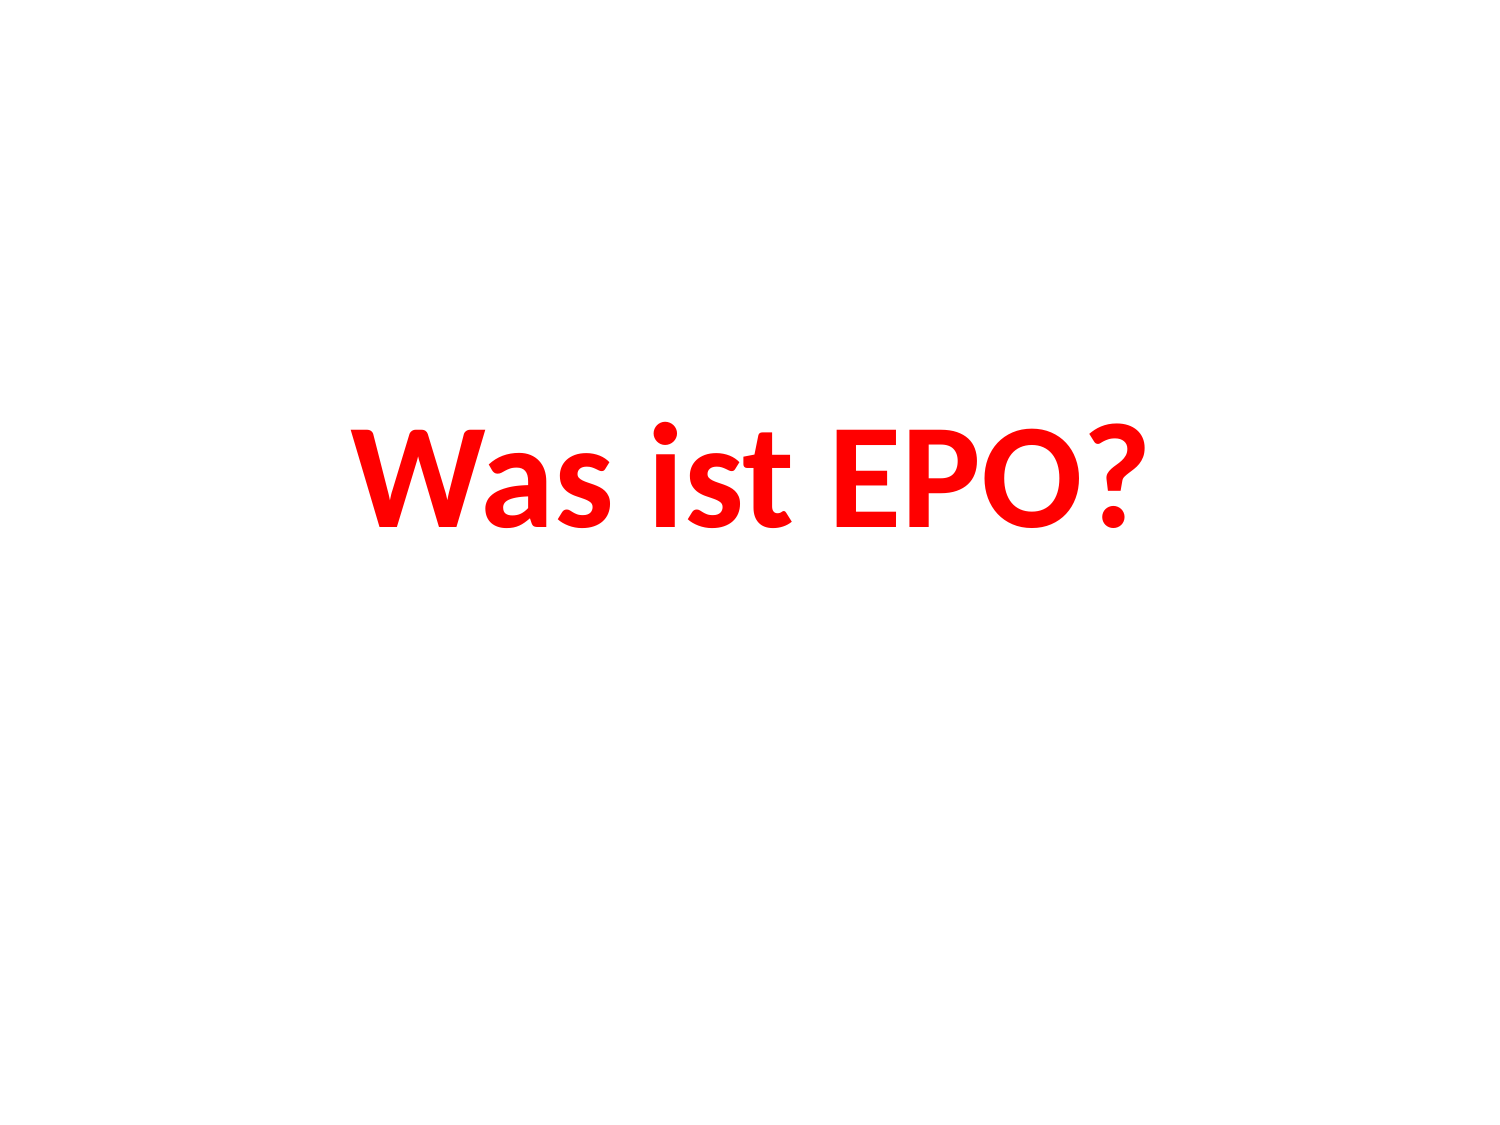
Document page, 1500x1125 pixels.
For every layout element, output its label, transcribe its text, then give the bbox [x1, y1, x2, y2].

title Was ist EPO? [76, 373, 1427, 561]
